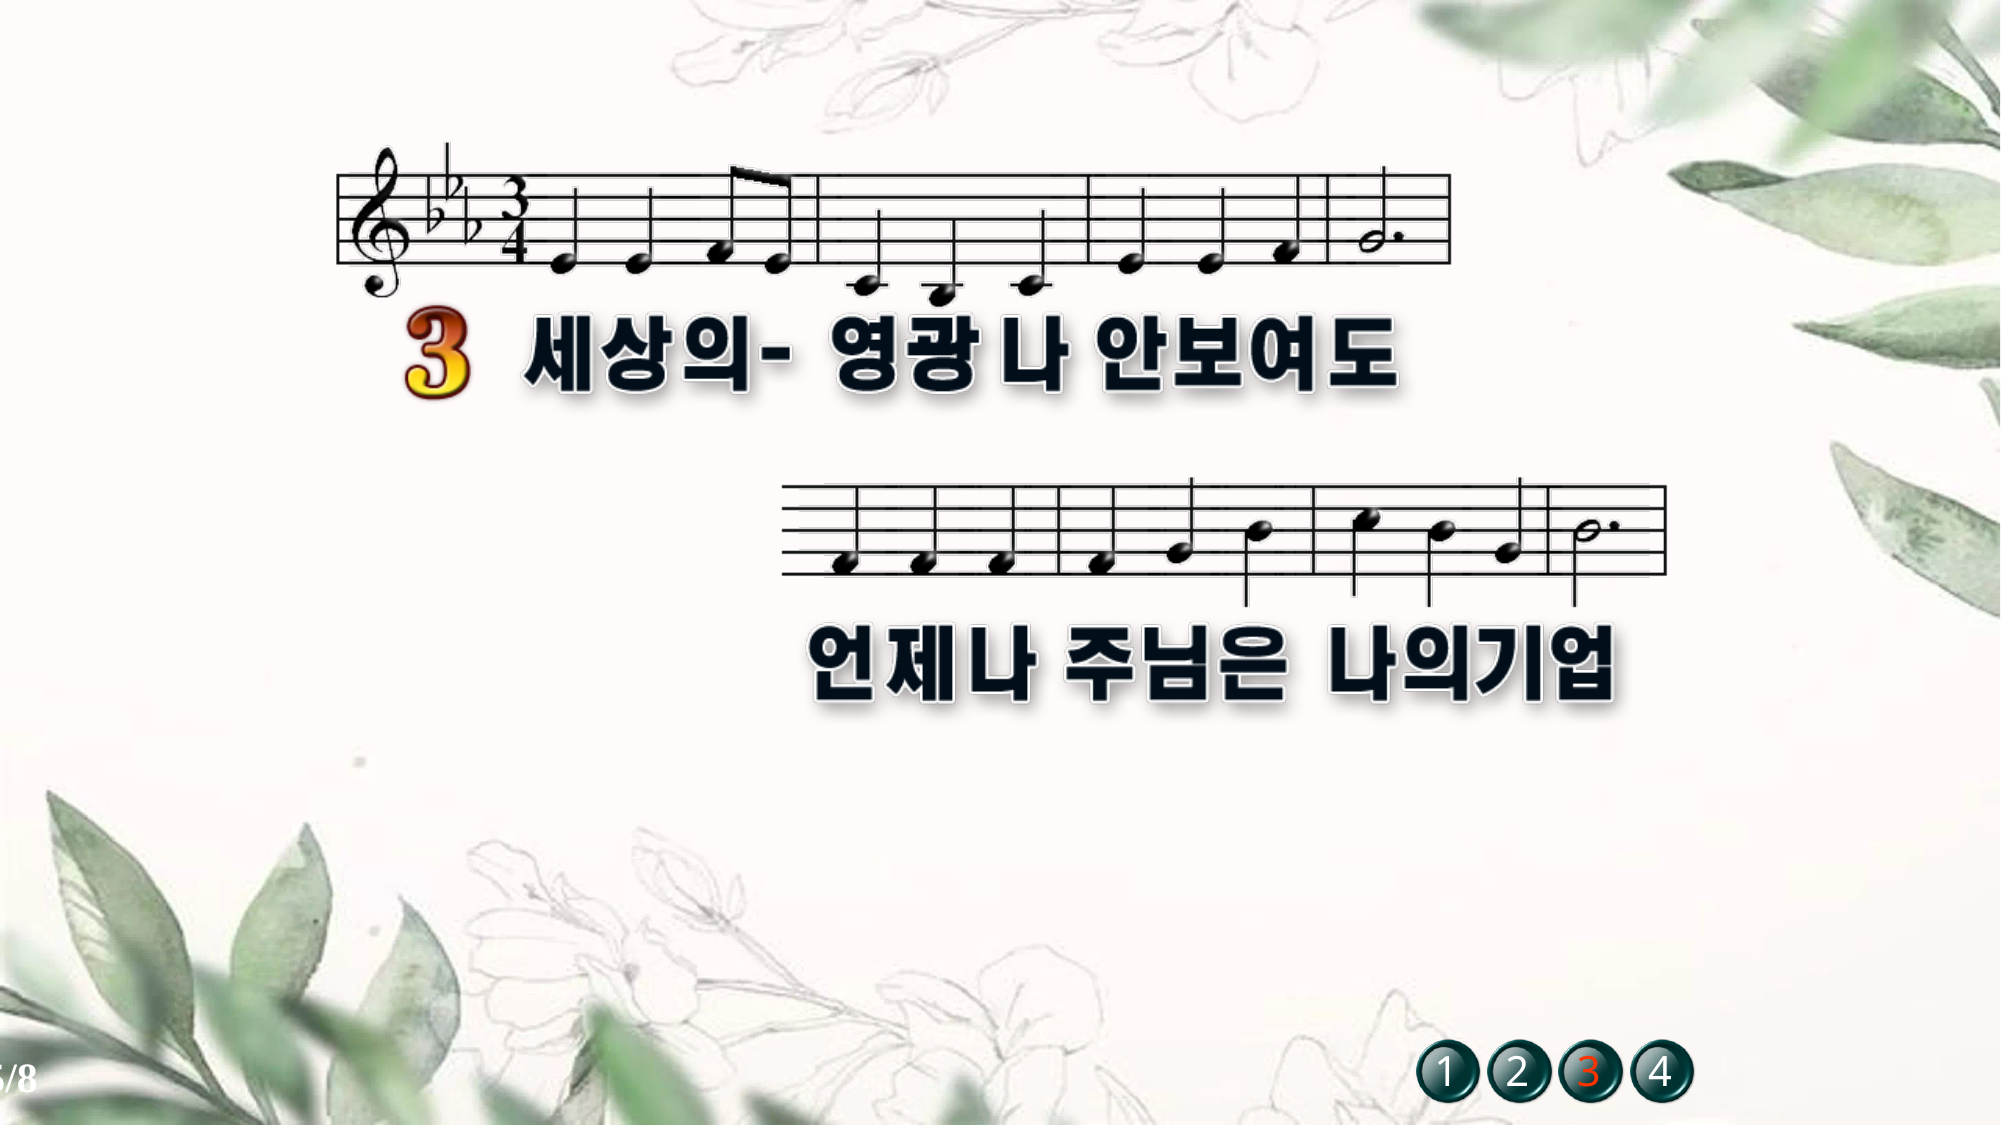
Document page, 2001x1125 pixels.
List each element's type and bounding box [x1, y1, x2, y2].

text_box [1484, 1035, 1555, 1106]
picture [0, 0, 2001, 1125]
text_box [1627, 1035, 1697, 1106]
text_box [1555, 1035, 1626, 1106]
text_box [1413, 1035, 1484, 1106]
